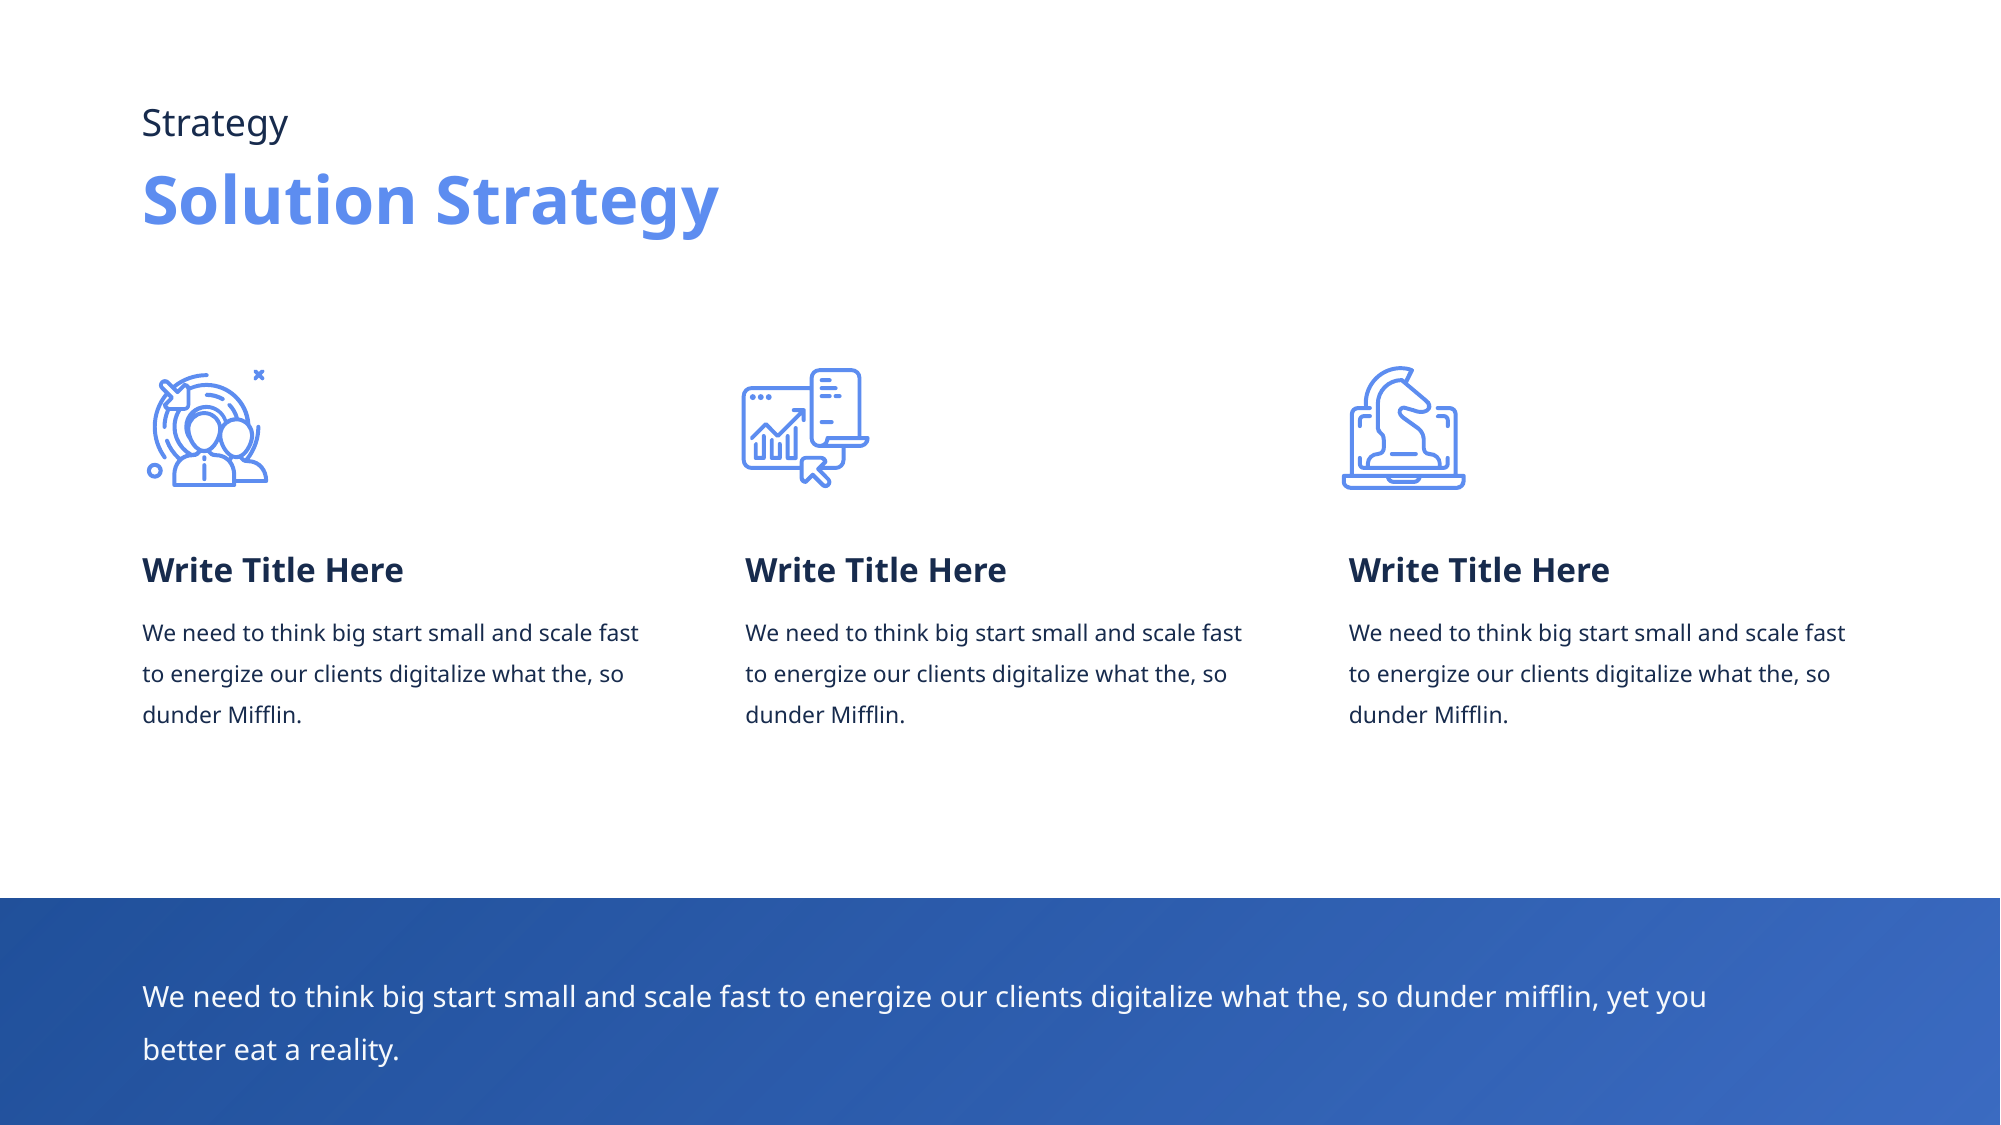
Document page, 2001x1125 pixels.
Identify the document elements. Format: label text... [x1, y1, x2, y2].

text_box Write Title Here [730, 541, 1096, 597]
text_box We need to think big start small and scale fast to energize our clients digitalize what the, so dunder Mifflin. [127, 597, 671, 736]
text_box Write Title Here [127, 541, 492, 597]
text_box We need to think big start small and scale fast to energize our clients digitalize what the, so dunder Mifflin. [730, 597, 1274, 736]
text_box Strategy [126, 91, 304, 152]
text_box We need to think big start small and scale fast to energize our clients digitalize what the, so dunder Mifflin. [1333, 597, 1877, 736]
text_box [146, 369, 269, 488]
picture [0, 898, 2000, 1125]
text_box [1341, 366, 1466, 490]
text_box Solution Strategy [127, 150, 759, 246]
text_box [741, 368, 870, 489]
text_box Write Title Here [1333, 541, 1699, 597]
